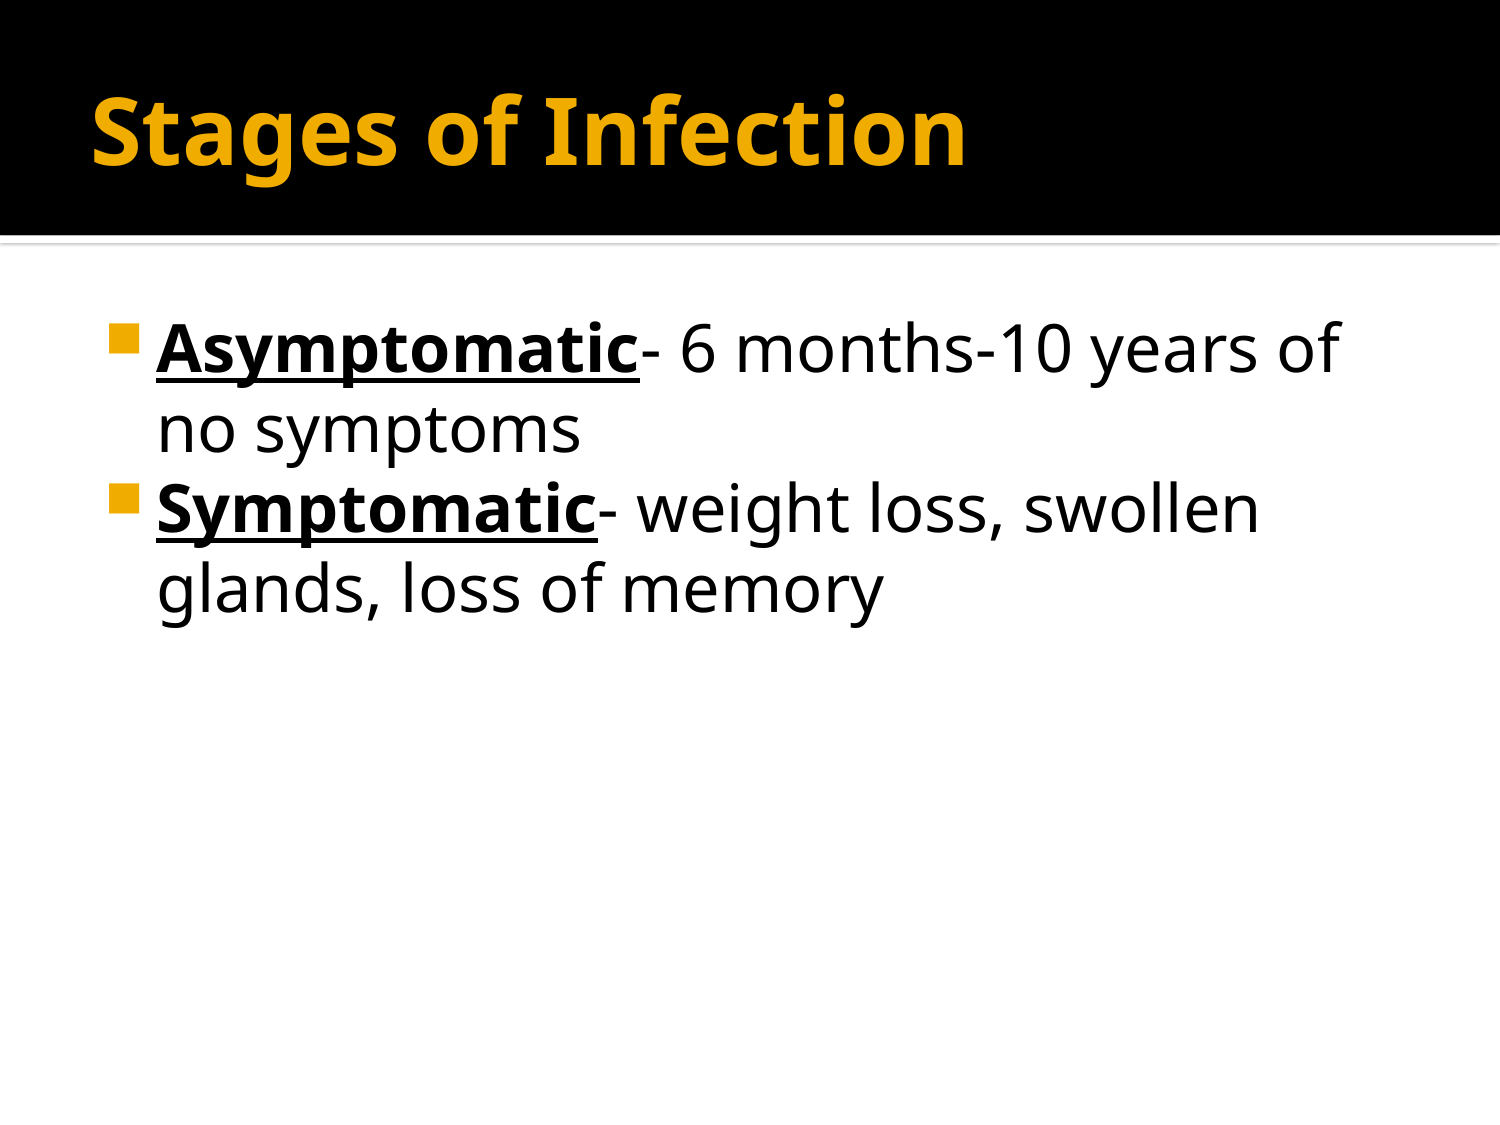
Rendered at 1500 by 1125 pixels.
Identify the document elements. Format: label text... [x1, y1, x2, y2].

title Stages of Infection [75, 25, 1425, 231]
list Asymptomatic- 6 months-10 years of no symptoms Symptomatic- weight loss, swollen glands, loss of memory [75, 291, 1425, 1050]
